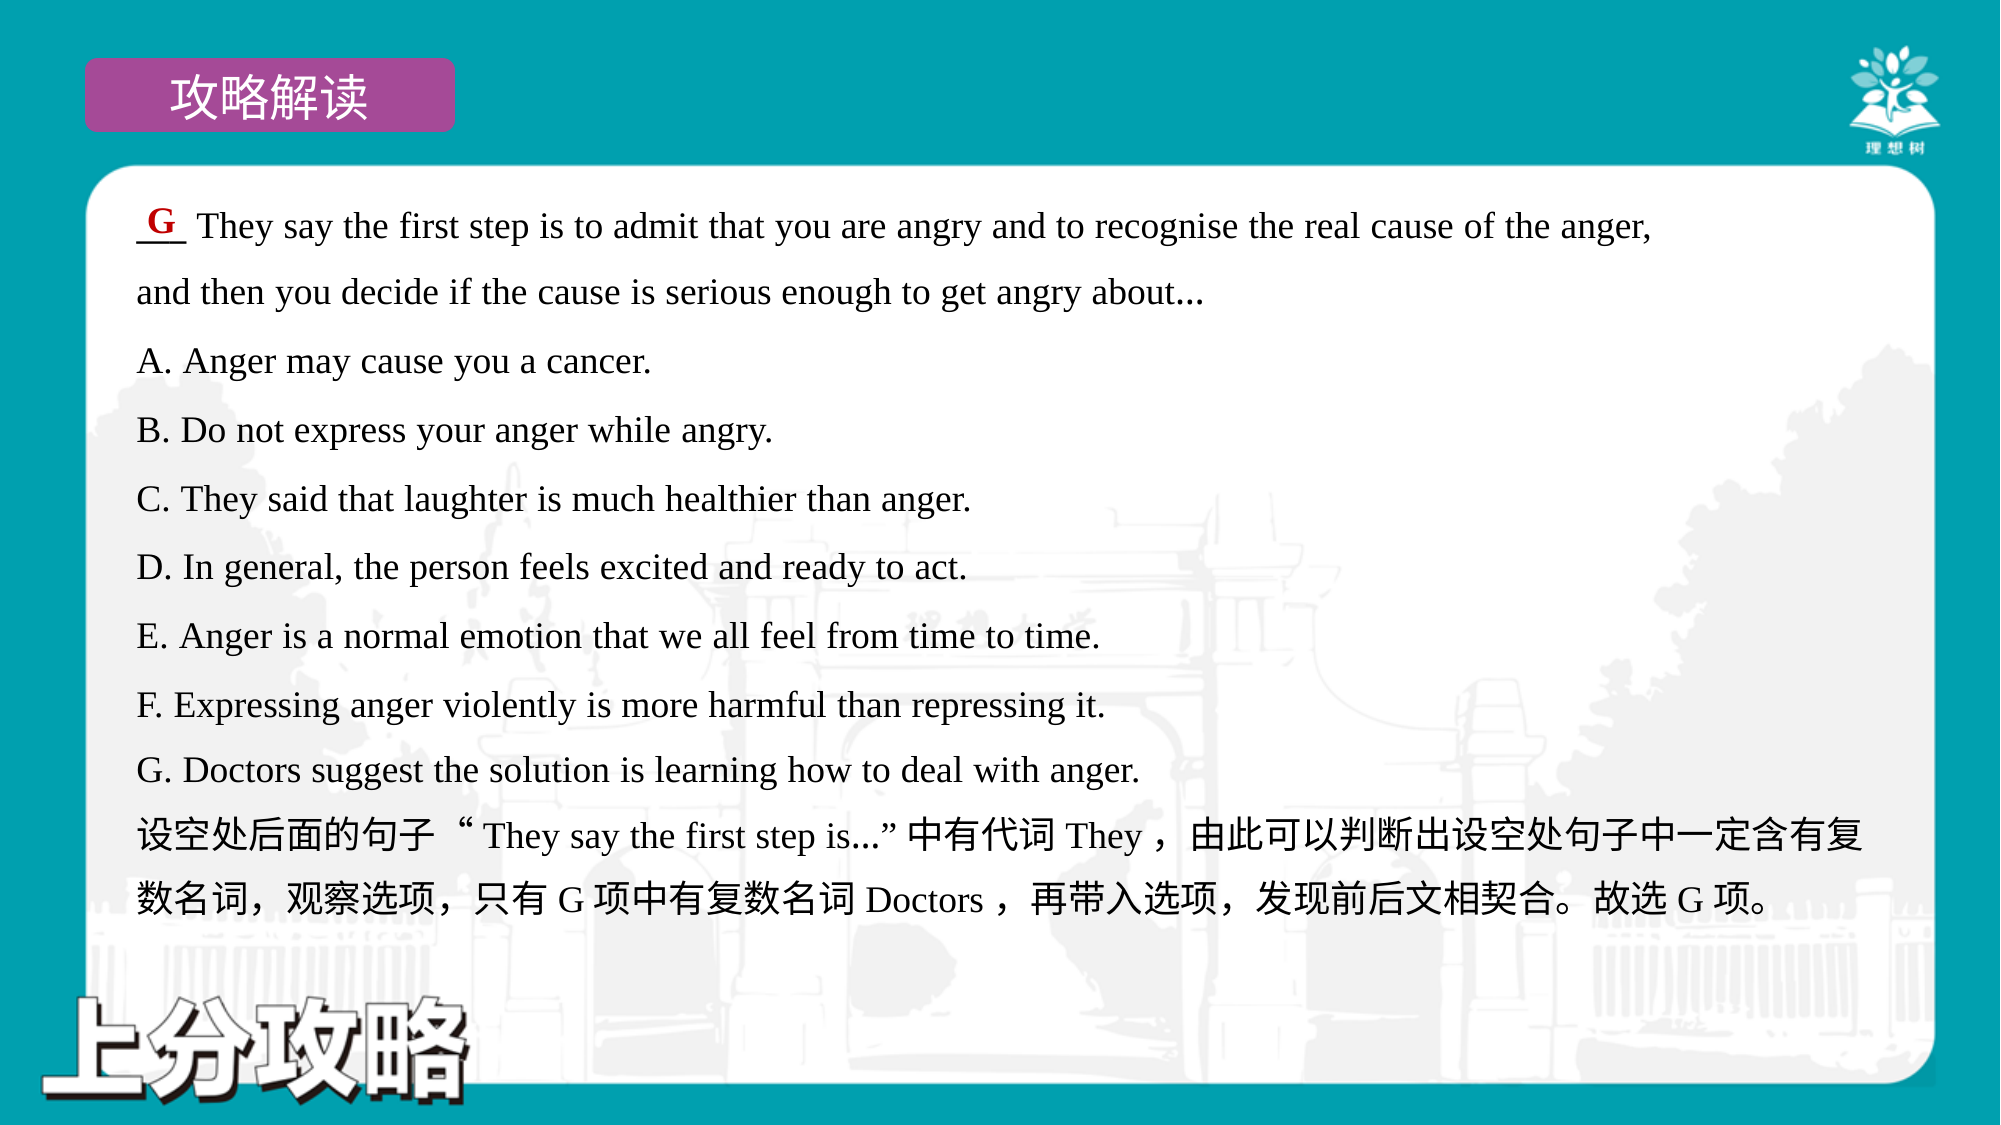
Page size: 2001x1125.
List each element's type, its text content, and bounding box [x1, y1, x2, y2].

text_box G [133, 172, 190, 234]
text_box A. Anger may cause you a cancer. B. Do not express your anger while angry. C. They said that laughter is much healthier than anger. D. In general, the person feels excited and ready to act. E. Anger is a normal emotion that we all feel from time to time. F. Expressing anger violently is more harmful than repressing it. G. Doctors suggest the solution is learning how to deal with anger. [136, 312, 1865, 783]
picture [0, 0, 2000, 1125]
text_box 设空处后面的句子“They say the first step is…”中有代词They，由此可以判断出设空处句子中一定含有复 数名词，观察选项，只有G项中有复数名词Doctors，再带入选项，发现前后文相契合。故选G项。 [136, 786, 1865, 914]
text_box ___ They say the first step is to admit that you are angry and to recognise the real cause of the anger, and then you decide if the cause is serious enough to get angry about… [136, 176, 1865, 304]
